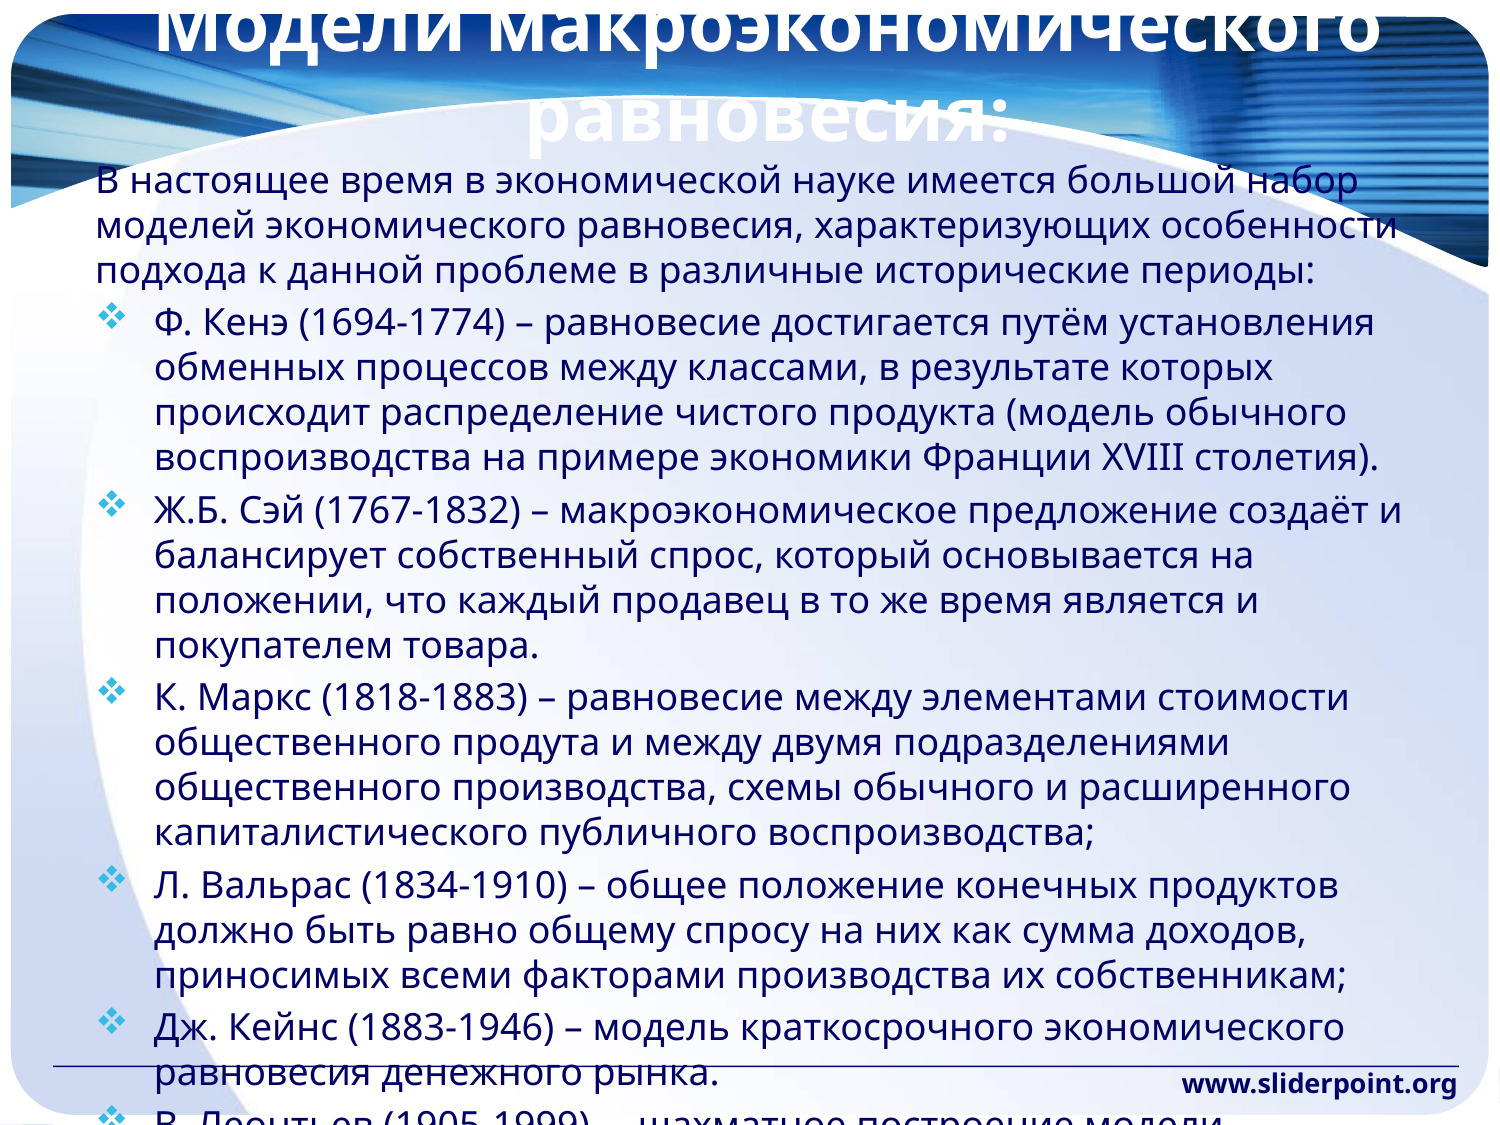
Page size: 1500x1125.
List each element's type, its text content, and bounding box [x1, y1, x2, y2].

title Модели макроэкономического равновесия: [88, 8, 1448, 124]
list В настоящее время в экономической науке имеется большой набор моделей экономического равновесия, характеризующих особенности подхода к данной проблеме в различные исторические периоды: Ф. Кенэ (1694-1774) – равновесие достигается путём установления обменных процессов между классами, в результате которых происходит распределение чистого продукта (модель обычного воспроизводства на примере экономики Франции XVIII столетия). Ж.Б. Сэй (1767-1832) – макроэкономическое предложение создаёт и балансирует собственный спрос, который основывается на положении, что каждый продавец в то же время является и покупателем товара. К. Маркс (1818-1883) – равновесие между элементами стоимости общественного продута и между двумя подразделениями общественного производства, схемы обычного и расширенного капиталистического публичного воспроизводства; Л. Вальрас (1834-1910) – общее положение конечных продуктов должно быть равно общему спросу на них как сумма доходов, приносимых всеми факторами производства их собственникам; Дж. Кейнс (1883-1946) – модель краткосрочного экономического равновесия денежного рынка. В. Леонтьев (1905-1999) – шахматное построение модели межотраслевого баланса, обеспечивающее отраслевое, межотраслевое и общее равновесие. [79, 147, 1430, 1010]
footer www.sliderpoint.org [997, 1057, 1474, 1111]
picture [11, 14, 1488, 1114]
